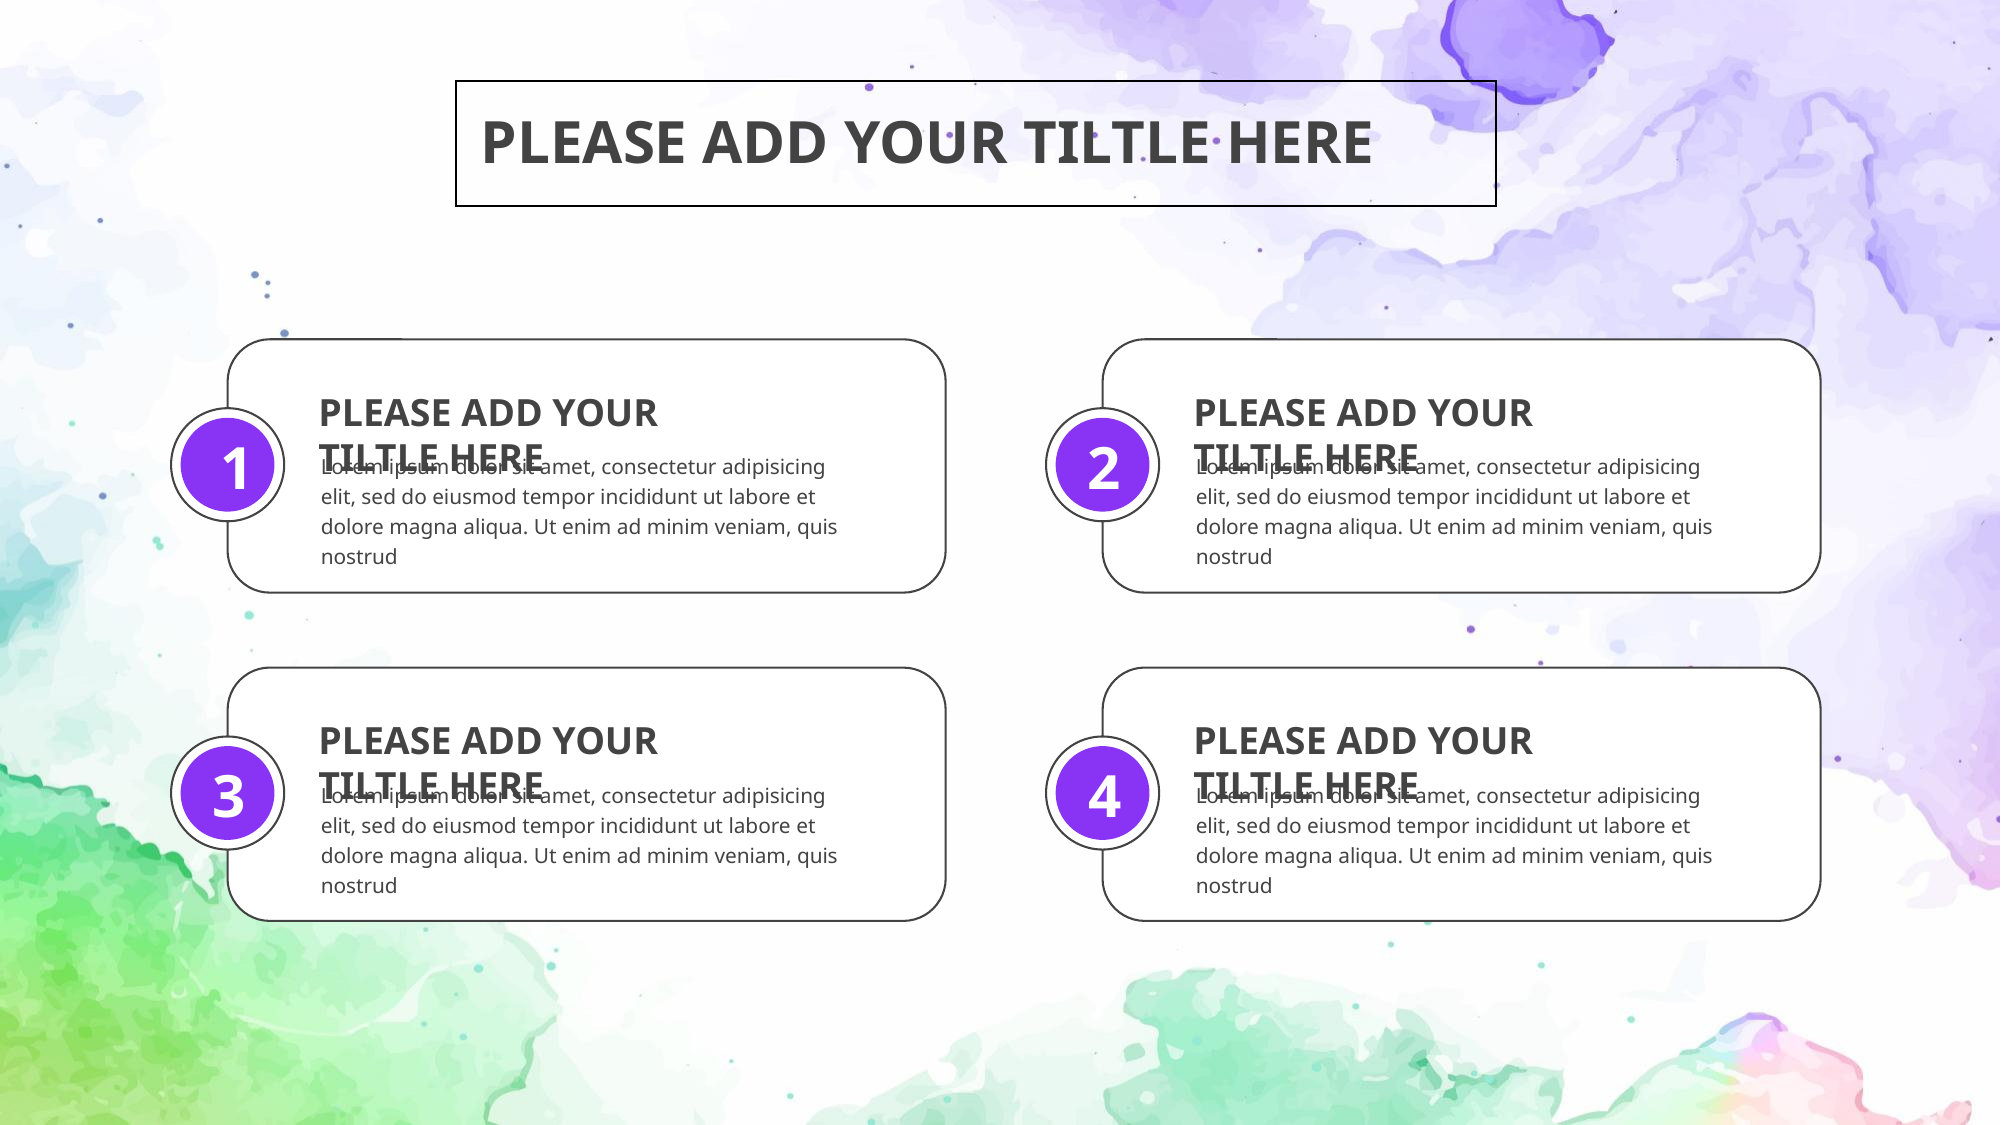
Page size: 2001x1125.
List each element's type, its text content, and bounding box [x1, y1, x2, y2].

text_box PLEASE ADD YOUR TILTLE HERE [303, 709, 728, 815]
text_box Lorem ipsum dolor sit amet, consectetur adipisicing elit, sed do eiusmod tempor incididunt ut labore et dolore magna aliqua. Ut enim ad minim veniam, quis nostrud [1181, 441, 1747, 577]
text_box [1101, 666, 1822, 922]
text_box [1045, 760, 1055, 826]
picture [0, 0, 2000, 1125]
text_box Lorem ipsum dolor sit amet, consectetur adipisicing elit, sed do eiusmod tempor incididunt ut labore et dolore magna aliqua. Ut enim ad minim veniam, quis nostrud [306, 770, 872, 905]
text_box [1069, 735, 1136, 746]
text_box [1069, 840, 1136, 851]
text_box [275, 760, 286, 826]
text_box PLEASE ADD YOUR TILTLE HERE [1178, 709, 1603, 815]
text_box [170, 760, 180, 826]
text_box [195, 407, 260, 417]
text_box [226, 338, 947, 594]
text_box [170, 432, 180, 498]
text_box Lorem ipsum dolor sit amet, consectetur adipisicing elit, sed do eiusmod tempor incididunt ut labore et dolore magna aliqua. Ut enim ad minim veniam, quis nostrud [306, 441, 872, 577]
text_box [1069, 512, 1136, 523]
text_box Lorem ipsum dolor sit amet, consectetur adipisicing elit, sed do eiusmod tempor incididunt ut labore et dolore magna aliqua. Ut enim ad minim veniam, quis nostrud [1181, 770, 1747, 905]
text_box [1045, 432, 1055, 498]
text_box [194, 735, 261, 746]
text_box [455, 80, 1497, 207]
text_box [180, 417, 275, 512]
text_box [275, 431, 286, 498]
text_box [1070, 407, 1135, 417]
text_box PLEASE ADD YOUR TILTLE HERE [1178, 381, 1603, 487]
text_box [194, 840, 261, 851]
text_box [1101, 338, 1822, 594]
text_box PLEASE ADD YOUR TILTLE HERE [303, 381, 728, 487]
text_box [1055, 417, 1150, 512]
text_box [180, 746, 275, 840]
text_box [1150, 760, 1161, 826]
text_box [1055, 746, 1150, 840]
text_box [194, 512, 261, 523]
text_box [226, 666, 947, 922]
text_box [1150, 432, 1161, 498]
